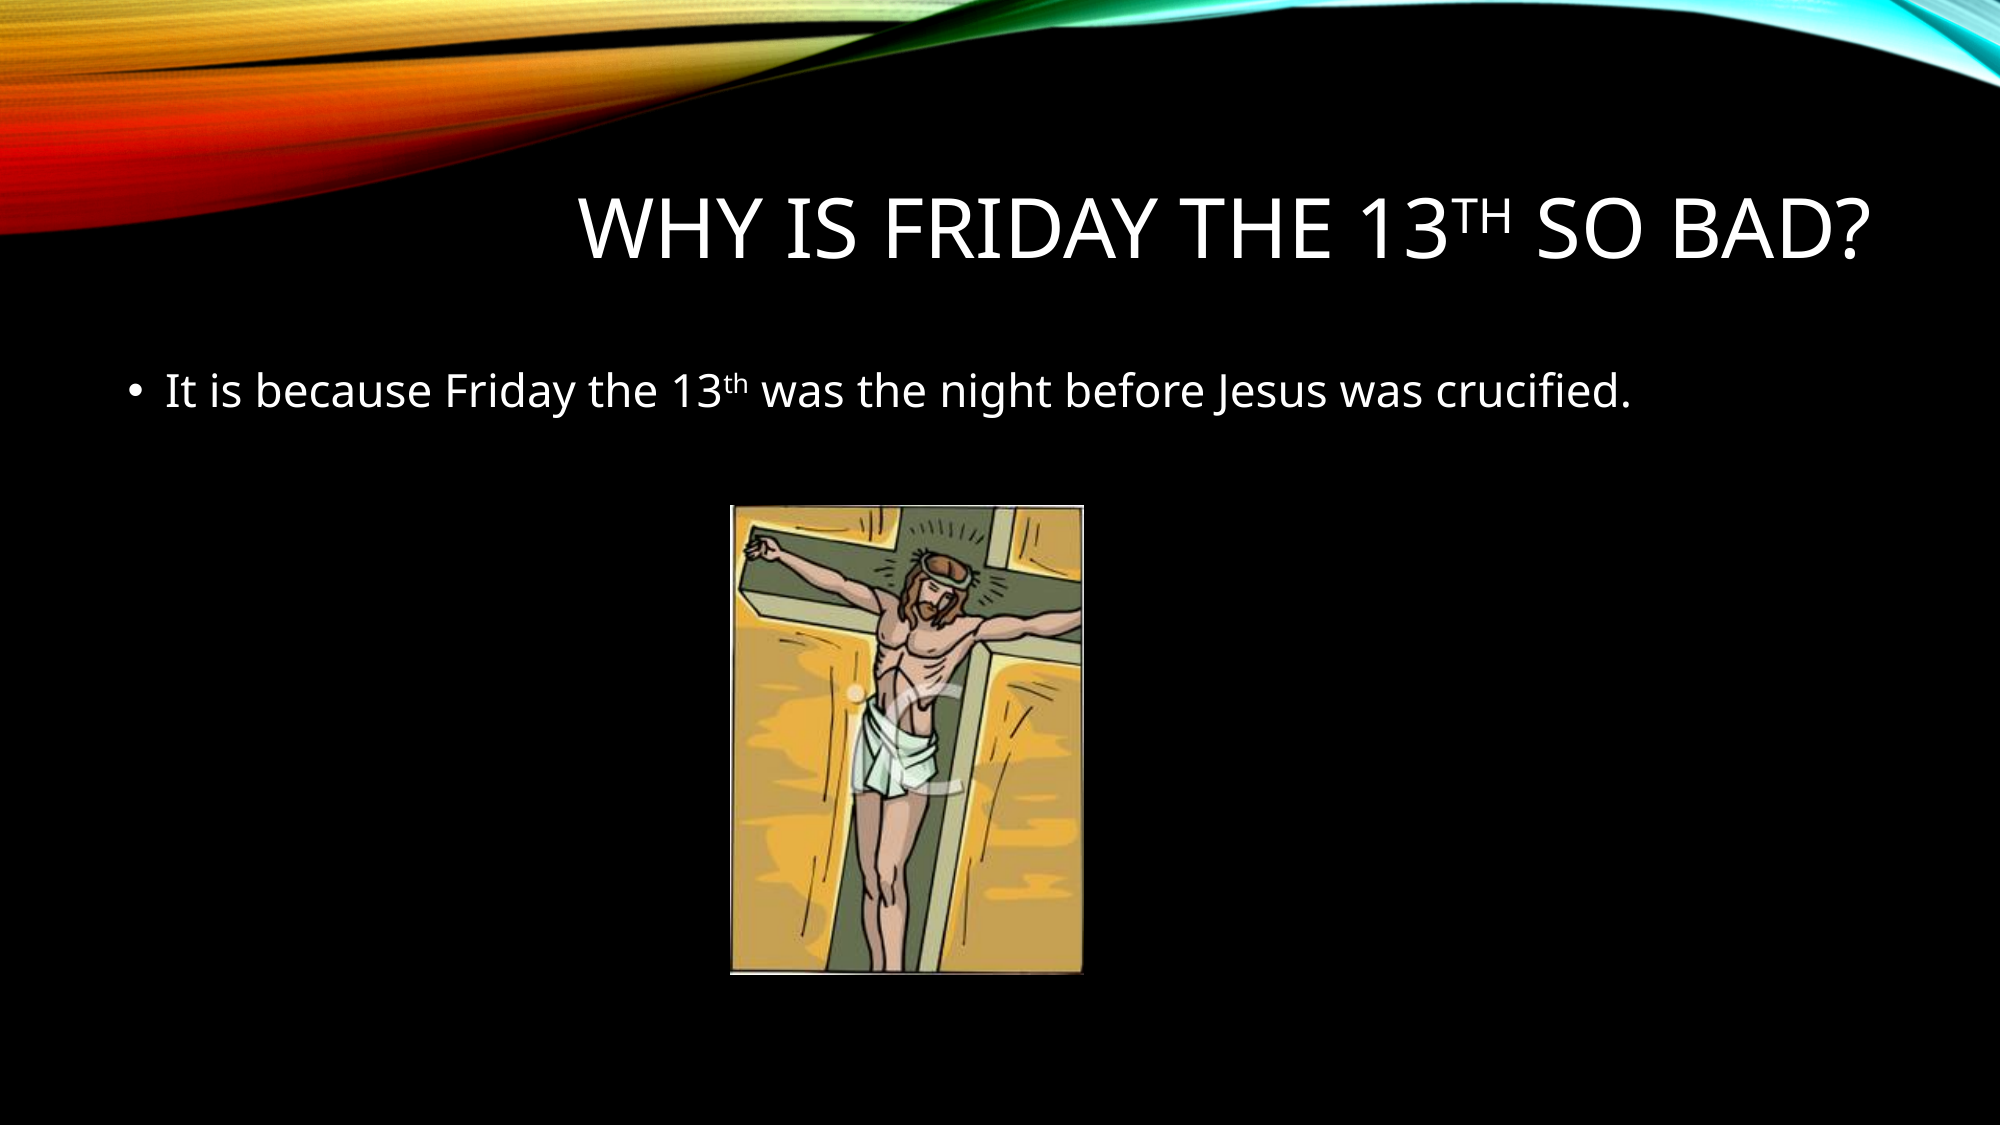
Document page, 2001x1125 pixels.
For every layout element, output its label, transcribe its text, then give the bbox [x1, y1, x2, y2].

list It is because Friday the 13th was the night before Jesus was crucified. [112, 360, 1888, 1021]
picture [730, 505, 1084, 975]
title why is Friday the 13th so bad? [474, 125, 1888, 338]
picture [0, 0, 2000, 237]
